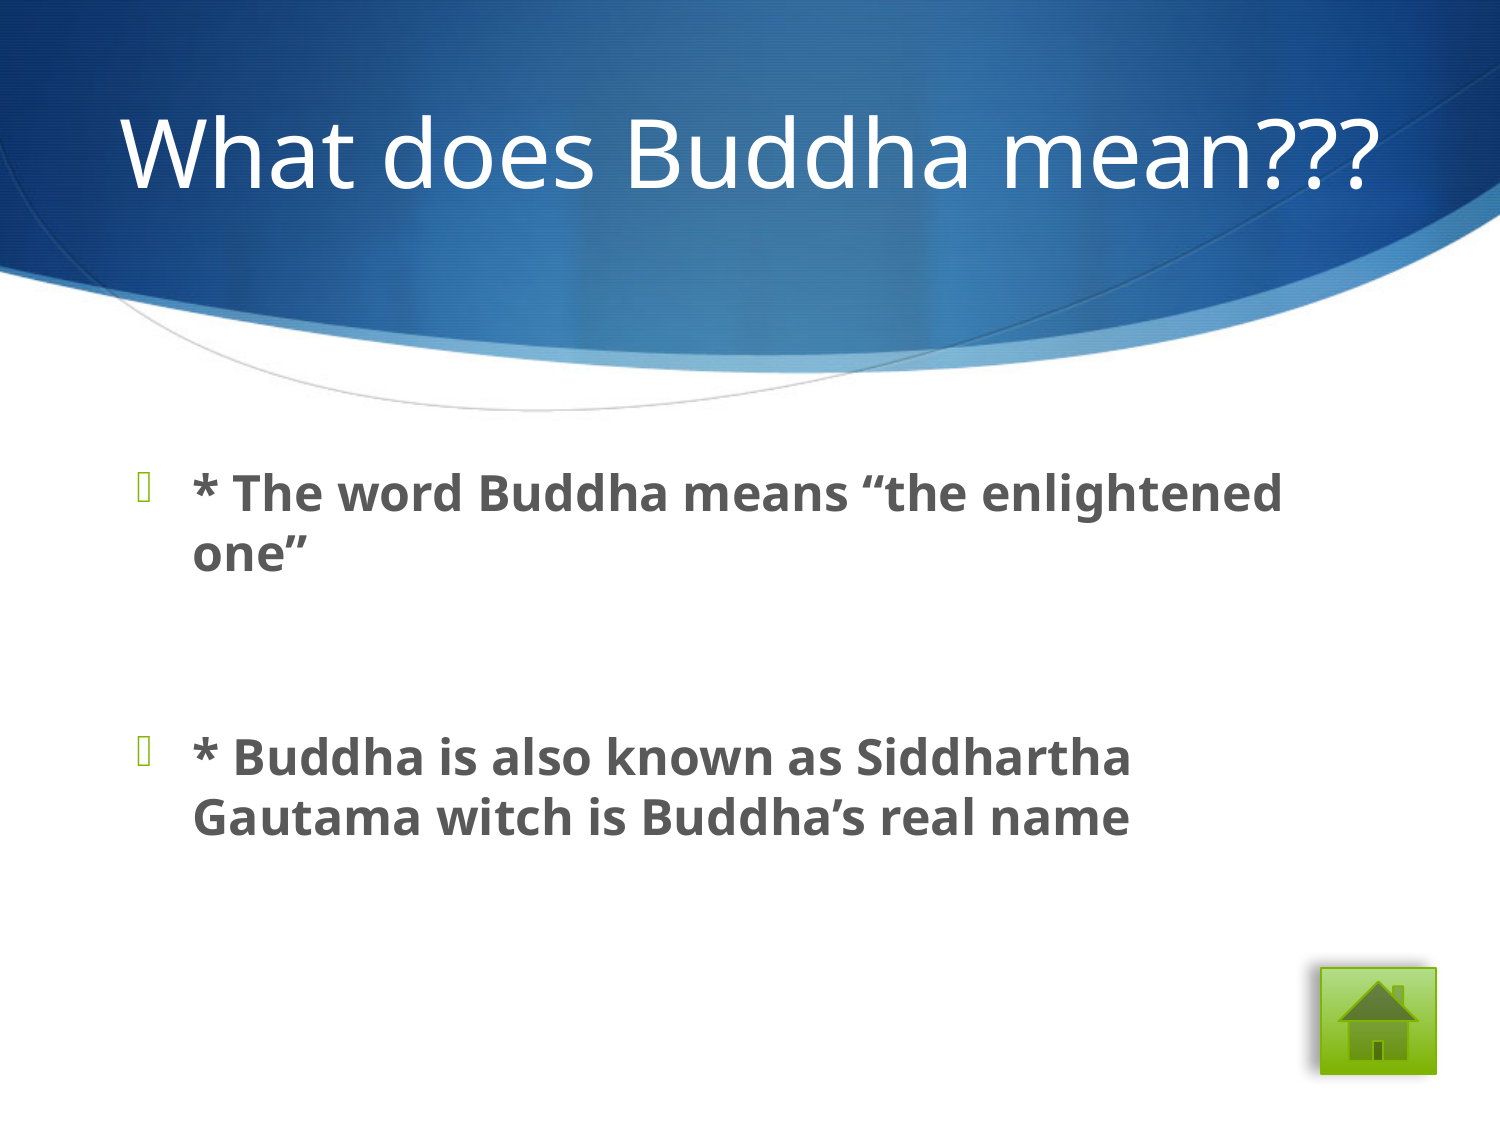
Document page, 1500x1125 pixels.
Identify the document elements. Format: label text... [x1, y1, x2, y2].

picture [0, 0, 1500, 1125]
list * The word Buddha means “the enlightened one” * Buddha is also known as Siddhartha Gautama witch is Buddha’s real name [121, 454, 1379, 991]
title What does Buddha mean??? [75, 56, 1425, 245]
text_box [1320, 967, 1437, 1075]
